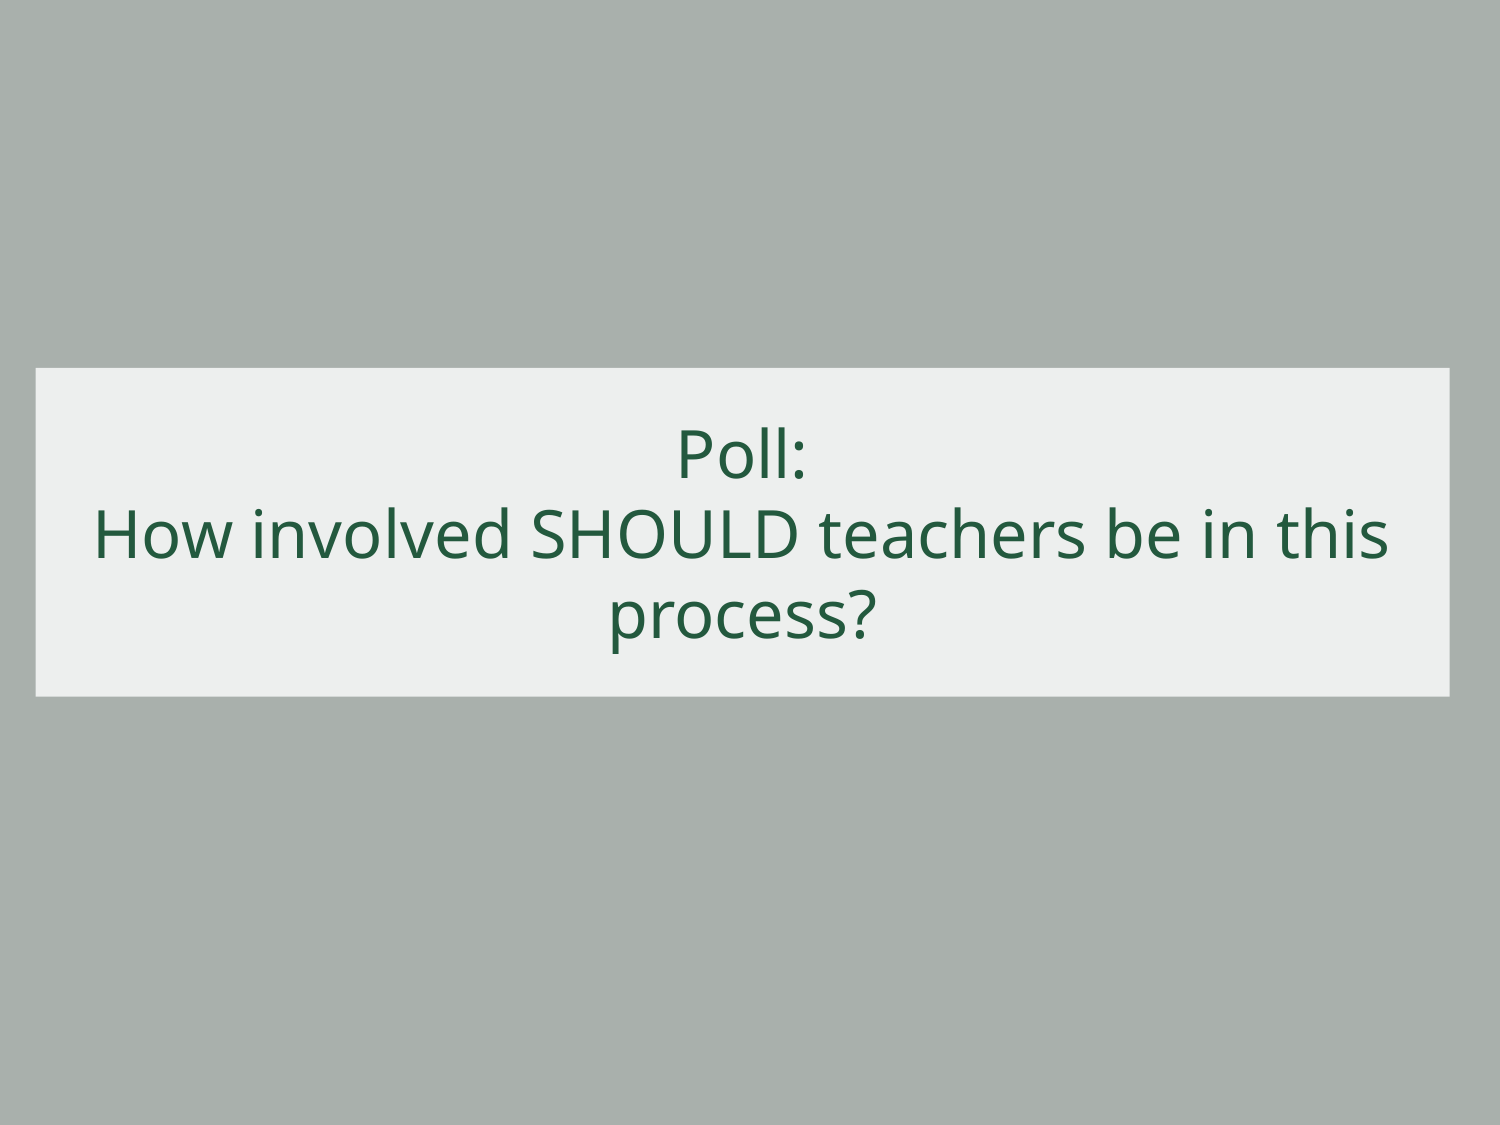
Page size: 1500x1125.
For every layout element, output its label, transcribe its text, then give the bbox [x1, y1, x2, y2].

title Poll: How involved SHOULD teachers be in this process? [35, 367, 1450, 697]
